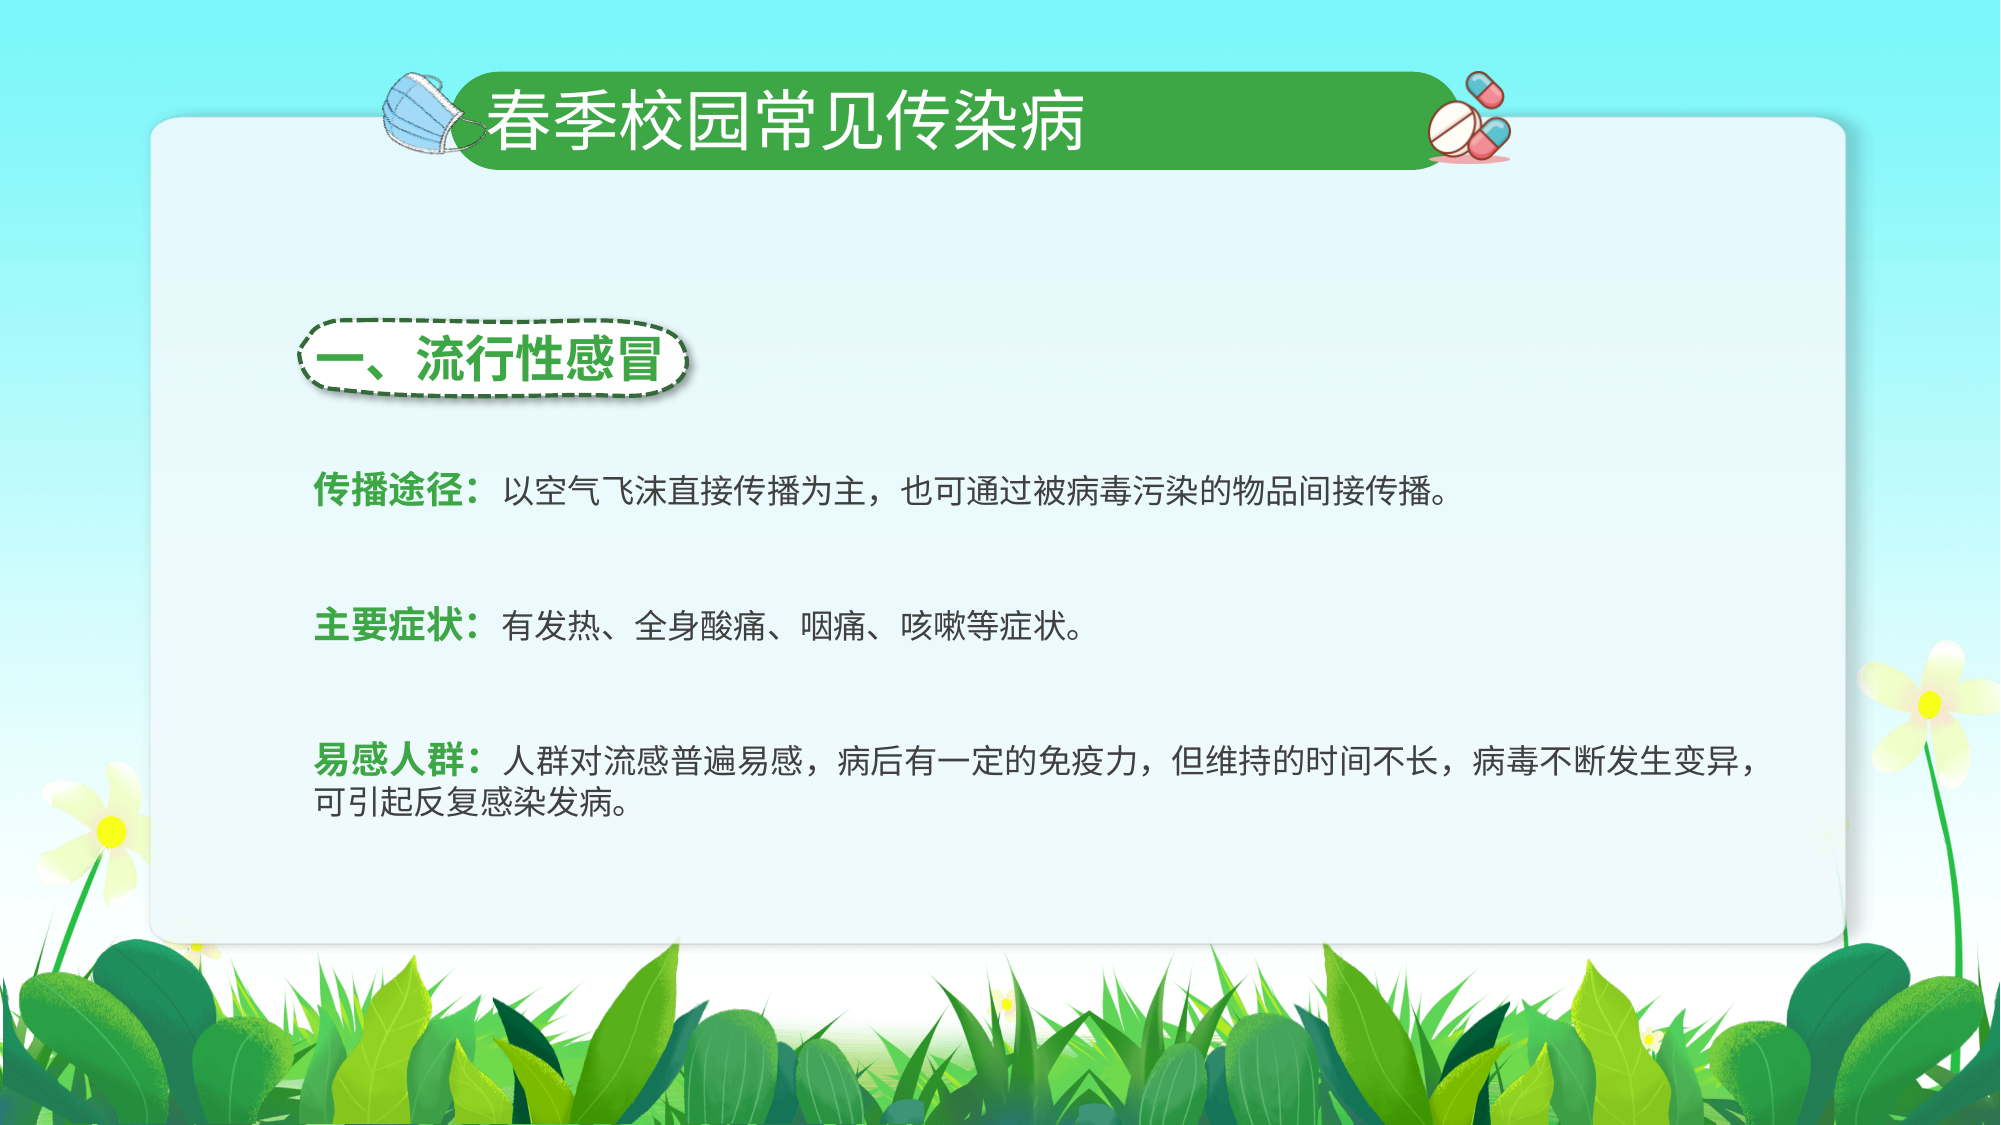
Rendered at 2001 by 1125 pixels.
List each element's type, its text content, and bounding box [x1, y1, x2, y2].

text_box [299, 320, 716, 397]
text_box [359, 51, 1511, 188]
picture [0, 0, 2001, 1125]
text_box 传播途径：以空气飞沫直接传播为主，也可通过被病毒污染的物品间接传播。 主要症状：有发热、全身酸痛、咽痛、咳嗽等症状。 易感人群：人群对流感普遍易感，病后有一定的免疫力，但维持的时间不长，病毒不断发生变异，可引起反复感染发病。 [299, 458, 1791, 829]
